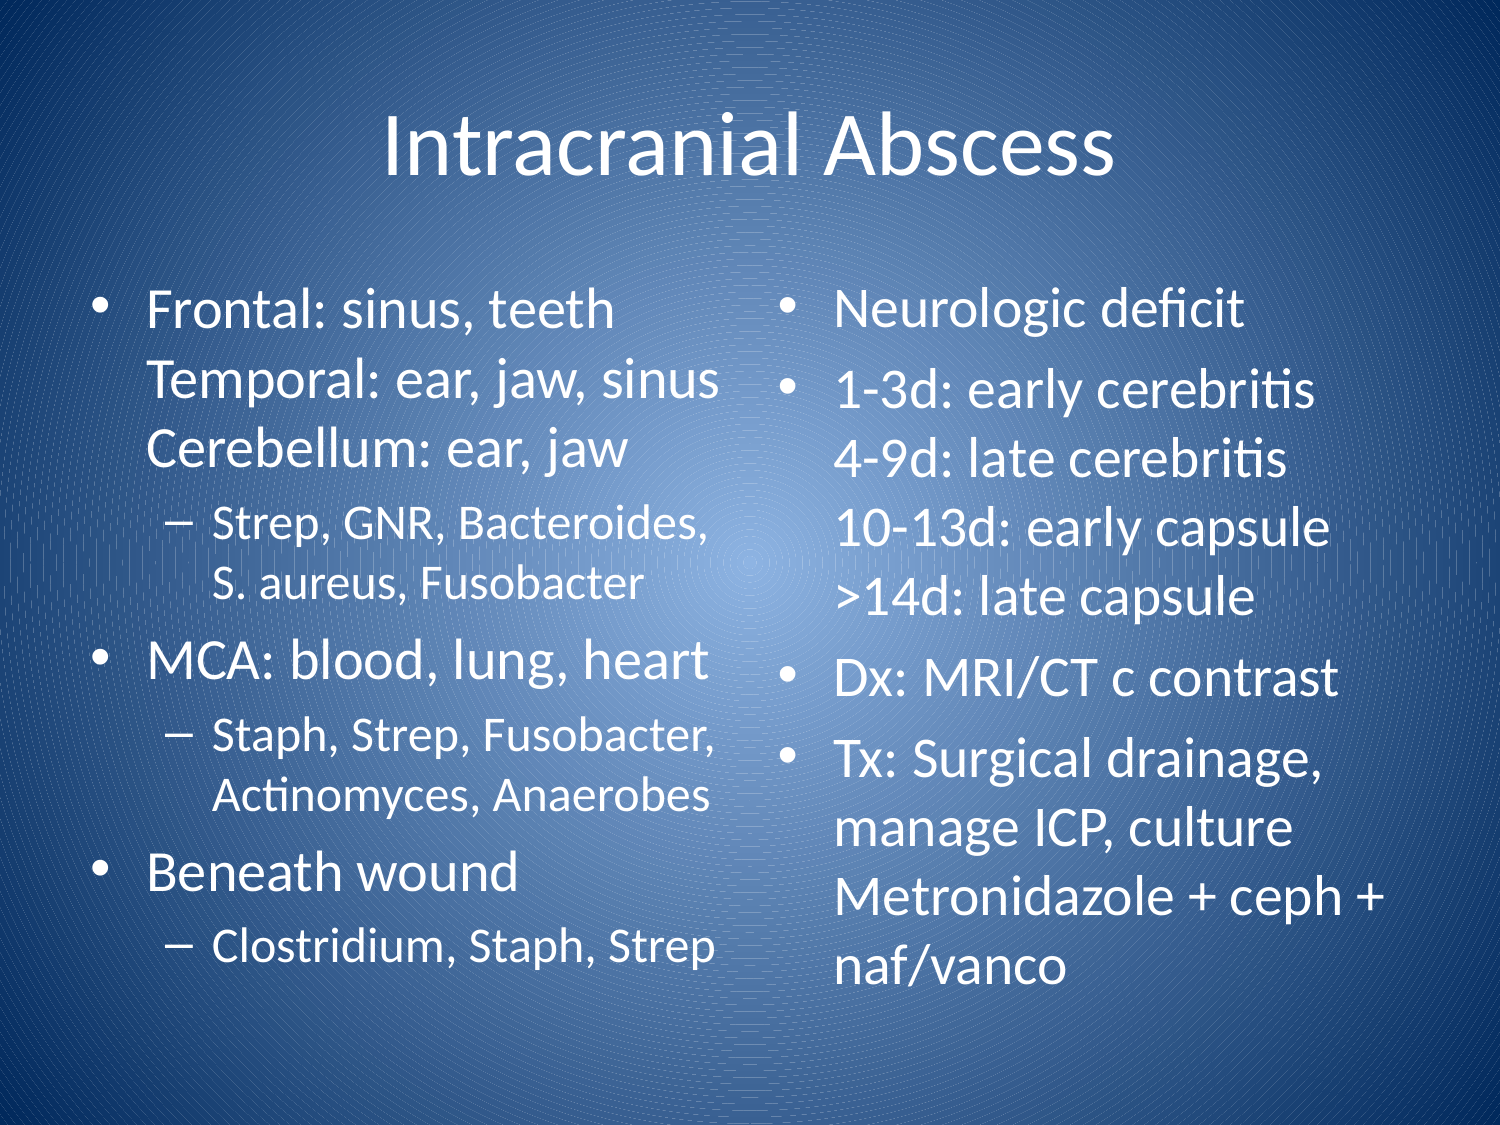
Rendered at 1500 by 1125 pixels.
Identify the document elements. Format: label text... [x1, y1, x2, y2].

title Intracranial Abscess [75, 45, 1425, 233]
list Neurologic deficit 1-3d: early cerebritis 4-9d: late cerebritis 10-13d: early capsule >14d: late capsule Dx: MRI/CT c contrast Tx: Surgical drainage, manage ICP, culture Metronidazole + ceph + naf/vanco [762, 262, 1425, 1005]
list Frontal: sinus, teeth Temporal: ear, jaw, sinus Cerebellum: ear, jaw Strep, GNR, Bacteroides, S. aureus, Fusobacter MCA: blood, lung, heart Staph, Strep, Fusobacter, Actinomyces, Anaerobes Beneath wound Clostridium, Staph, Strep [75, 262, 738, 1005]
